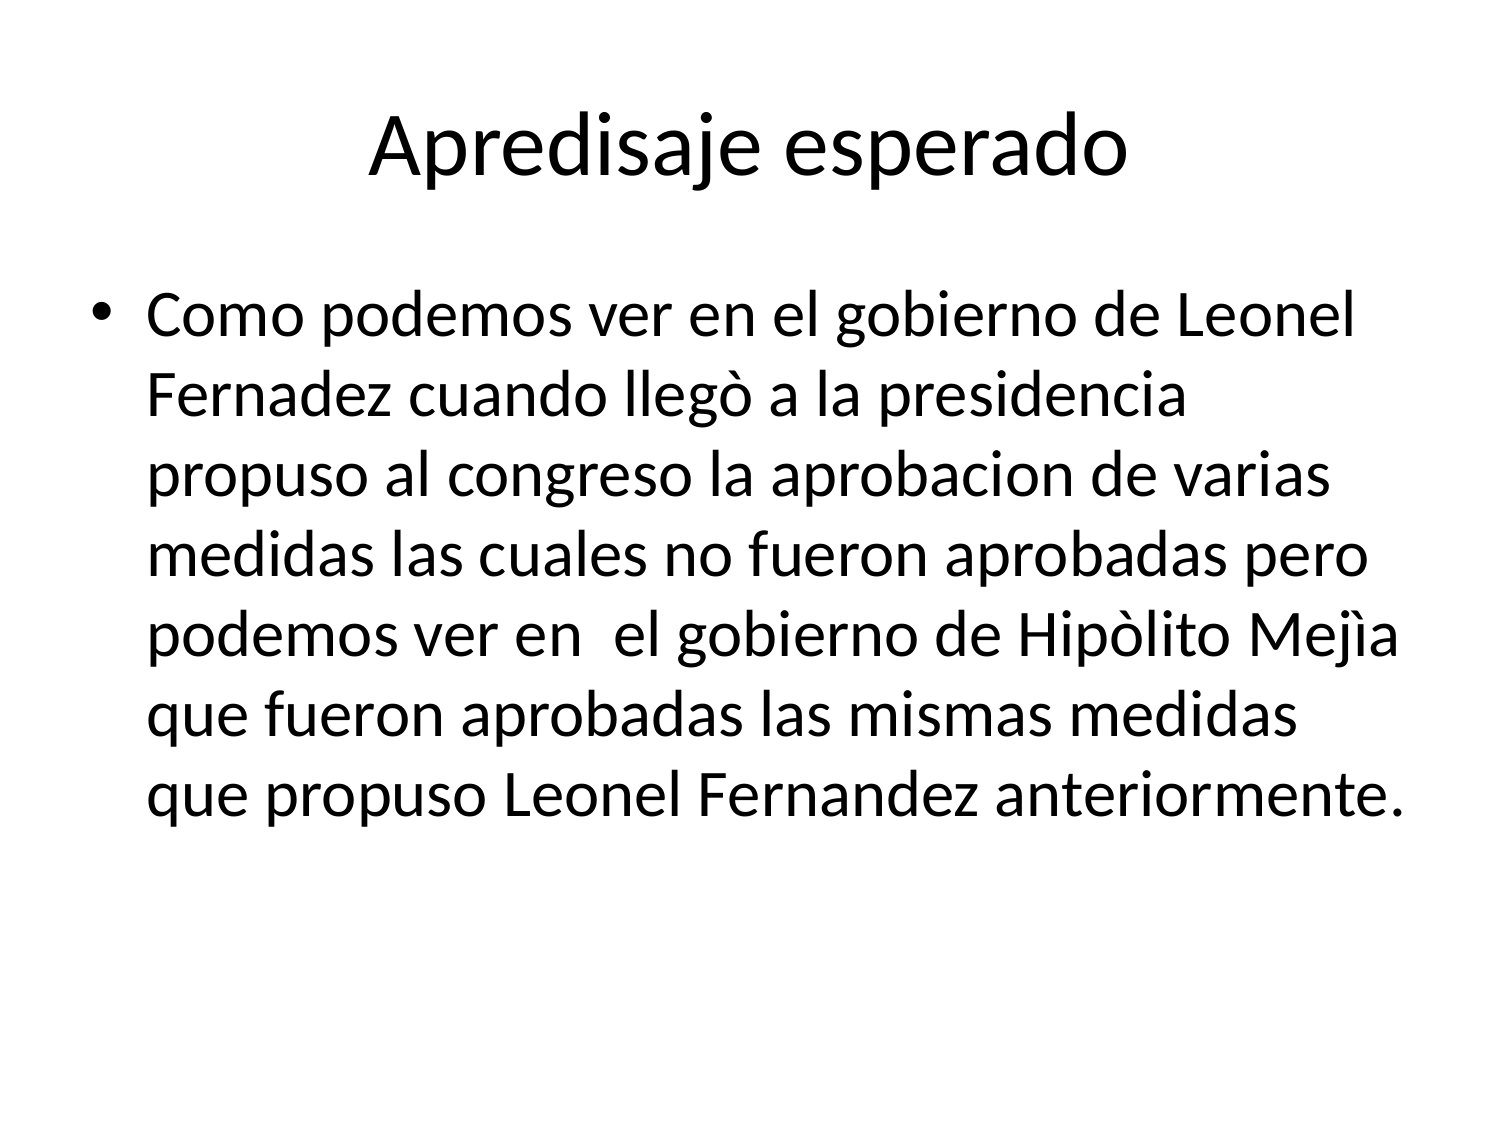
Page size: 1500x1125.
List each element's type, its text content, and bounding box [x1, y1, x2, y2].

list Como podemos ver en el gobierno de Leonel Fernadez cuando llegò a la presidencia propuso al congreso la aprobacion de varias medidas las cuales no fueron aprobadas pero podemos ver en el gobierno de Hipòlito Mejìa que fueron aprobadas las mismas medidas que propuso Leonel Fernandez anteriormente. [75, 262, 1425, 1005]
title Apredisaje esperado [75, 45, 1425, 233]
